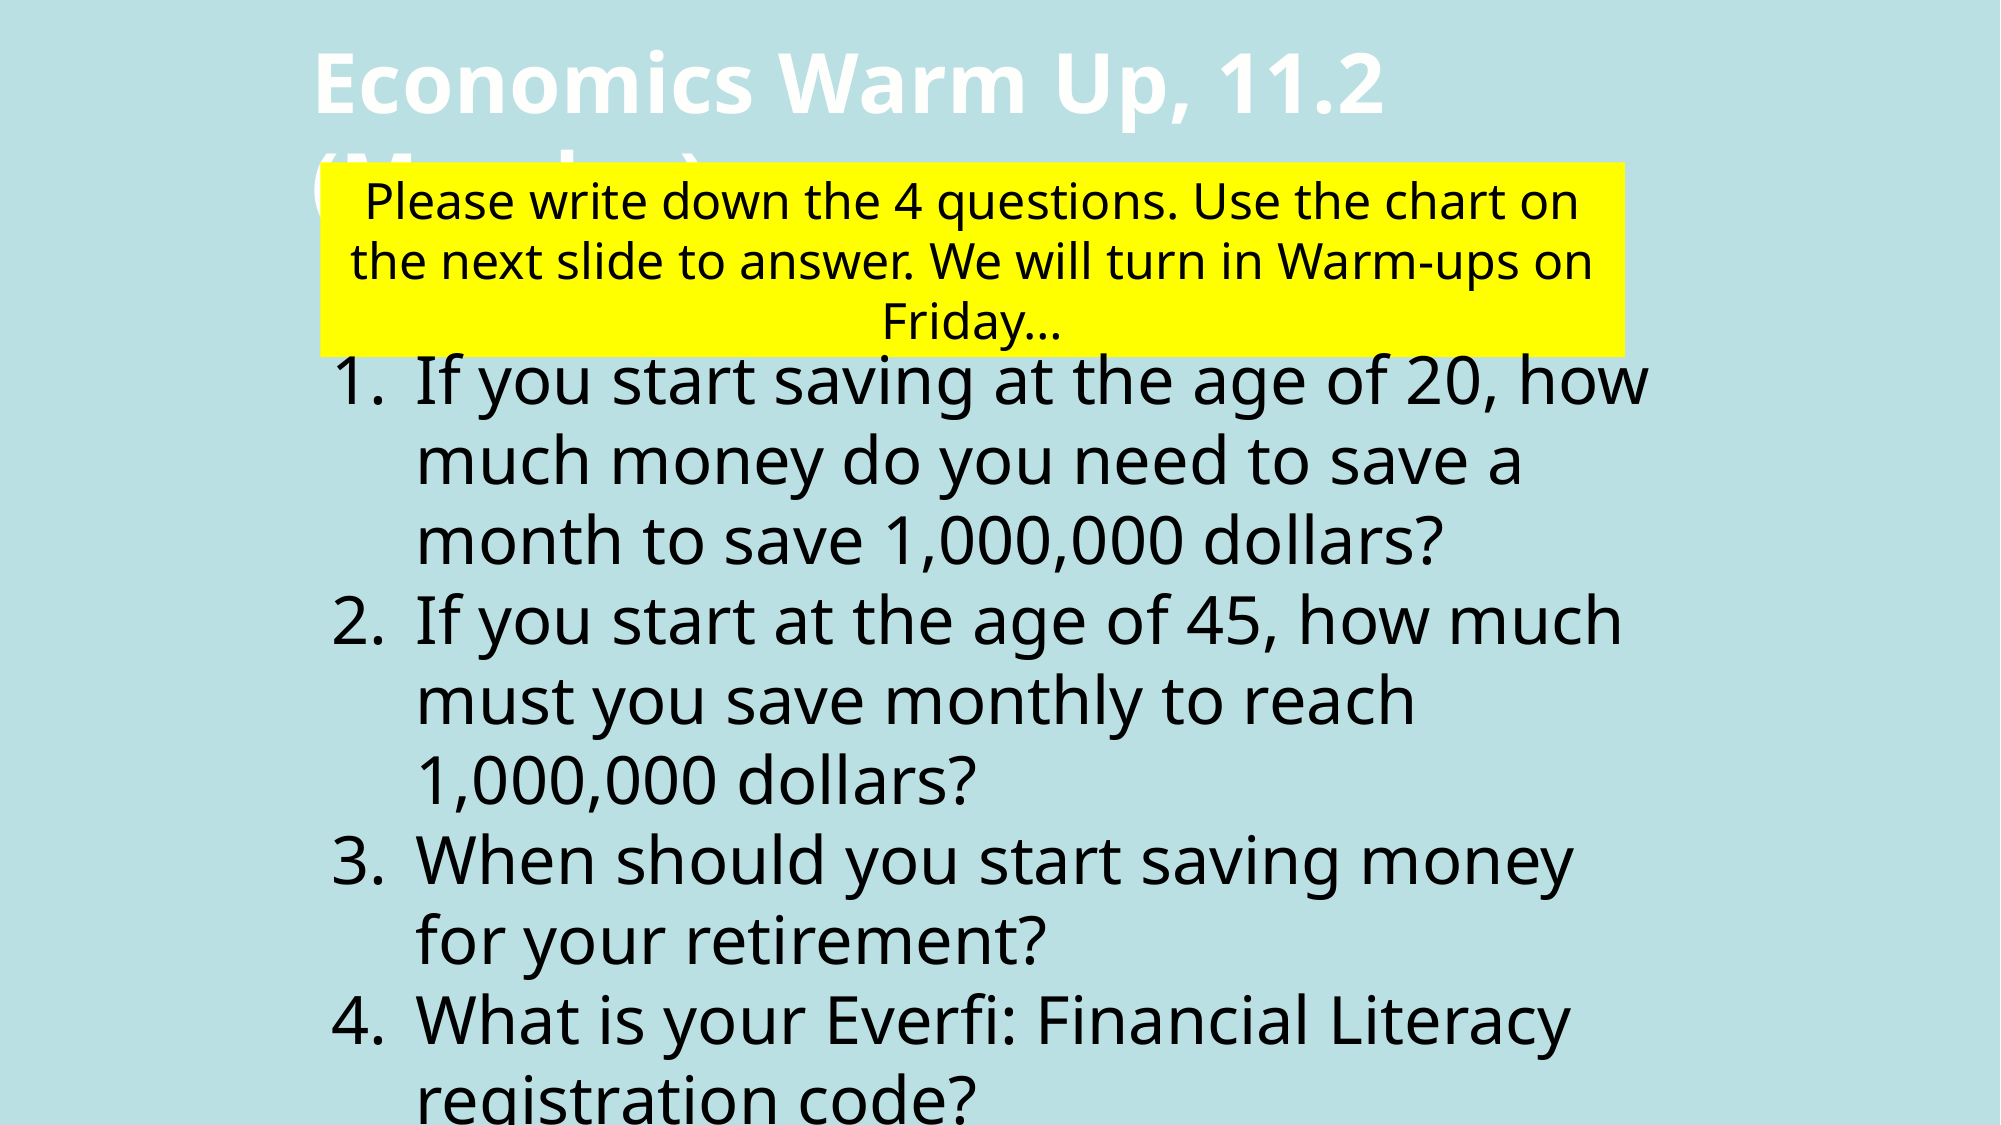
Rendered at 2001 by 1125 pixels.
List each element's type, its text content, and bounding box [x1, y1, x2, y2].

text_box If you start saving at the age of 20, how much money do you need to save a month to save 1,000,000 dollars? If you start at the age of 45, how much must you save monthly to reach 1,000,000 dollars? When should you start saving money for your retirement? What is your Everfi: Financial Literacy registration code? [316, 330, 1684, 1125]
text_box Economics Warm Up, 11.2 (Monday) [300, 24, 1700, 237]
text_box Please write down the 4 questions. Use the chart on the next slide to answer. We will turn in Warm-ups on Friday… [320, 162, 1625, 330]
